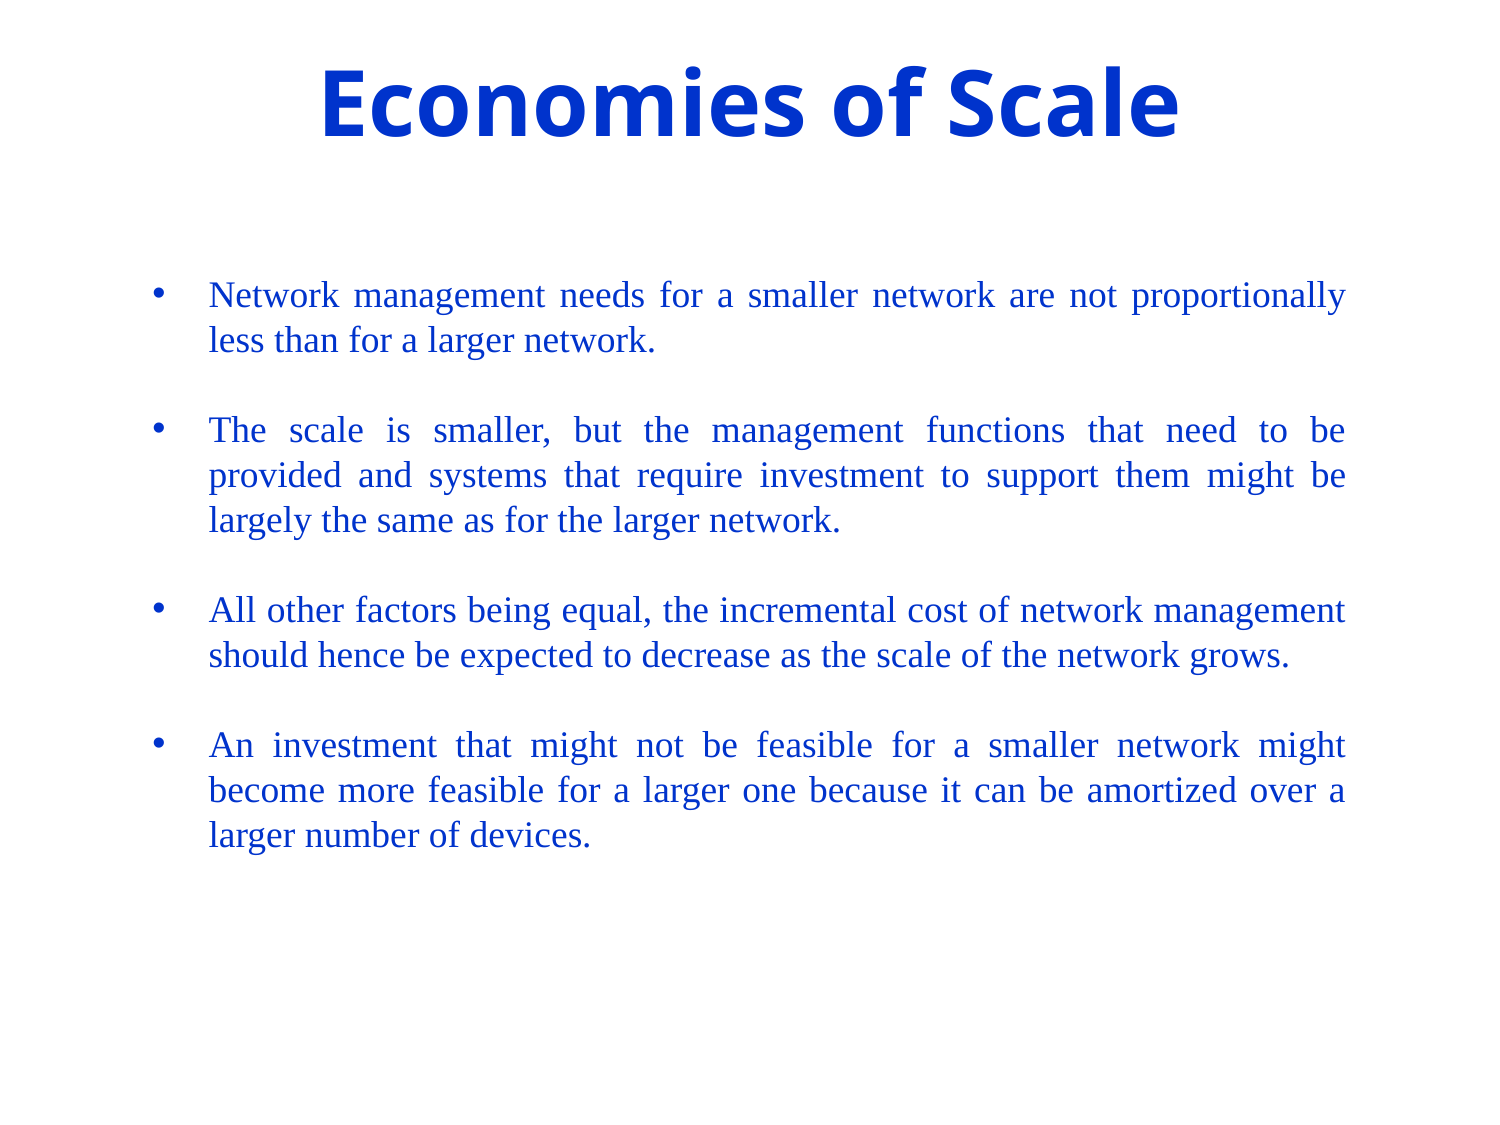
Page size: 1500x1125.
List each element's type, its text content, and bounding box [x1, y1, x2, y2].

text_box Network management needs for a smaller network are not proportionally less than for a larger network. The scale is smaller, but the management functions that need to be provided and systems that require investment to support them might be largely the same as for the larger network. All other factors being equal, the incremental cost of network management should hence be expected to decrease as the scale of the network grows. An investment that might not be feasible for a smaller network might become more feasible for a larger one because it can be amortized over a larger number of devices. [137, 262, 1363, 863]
title Economies of Scale [0, 24, 1500, 175]
